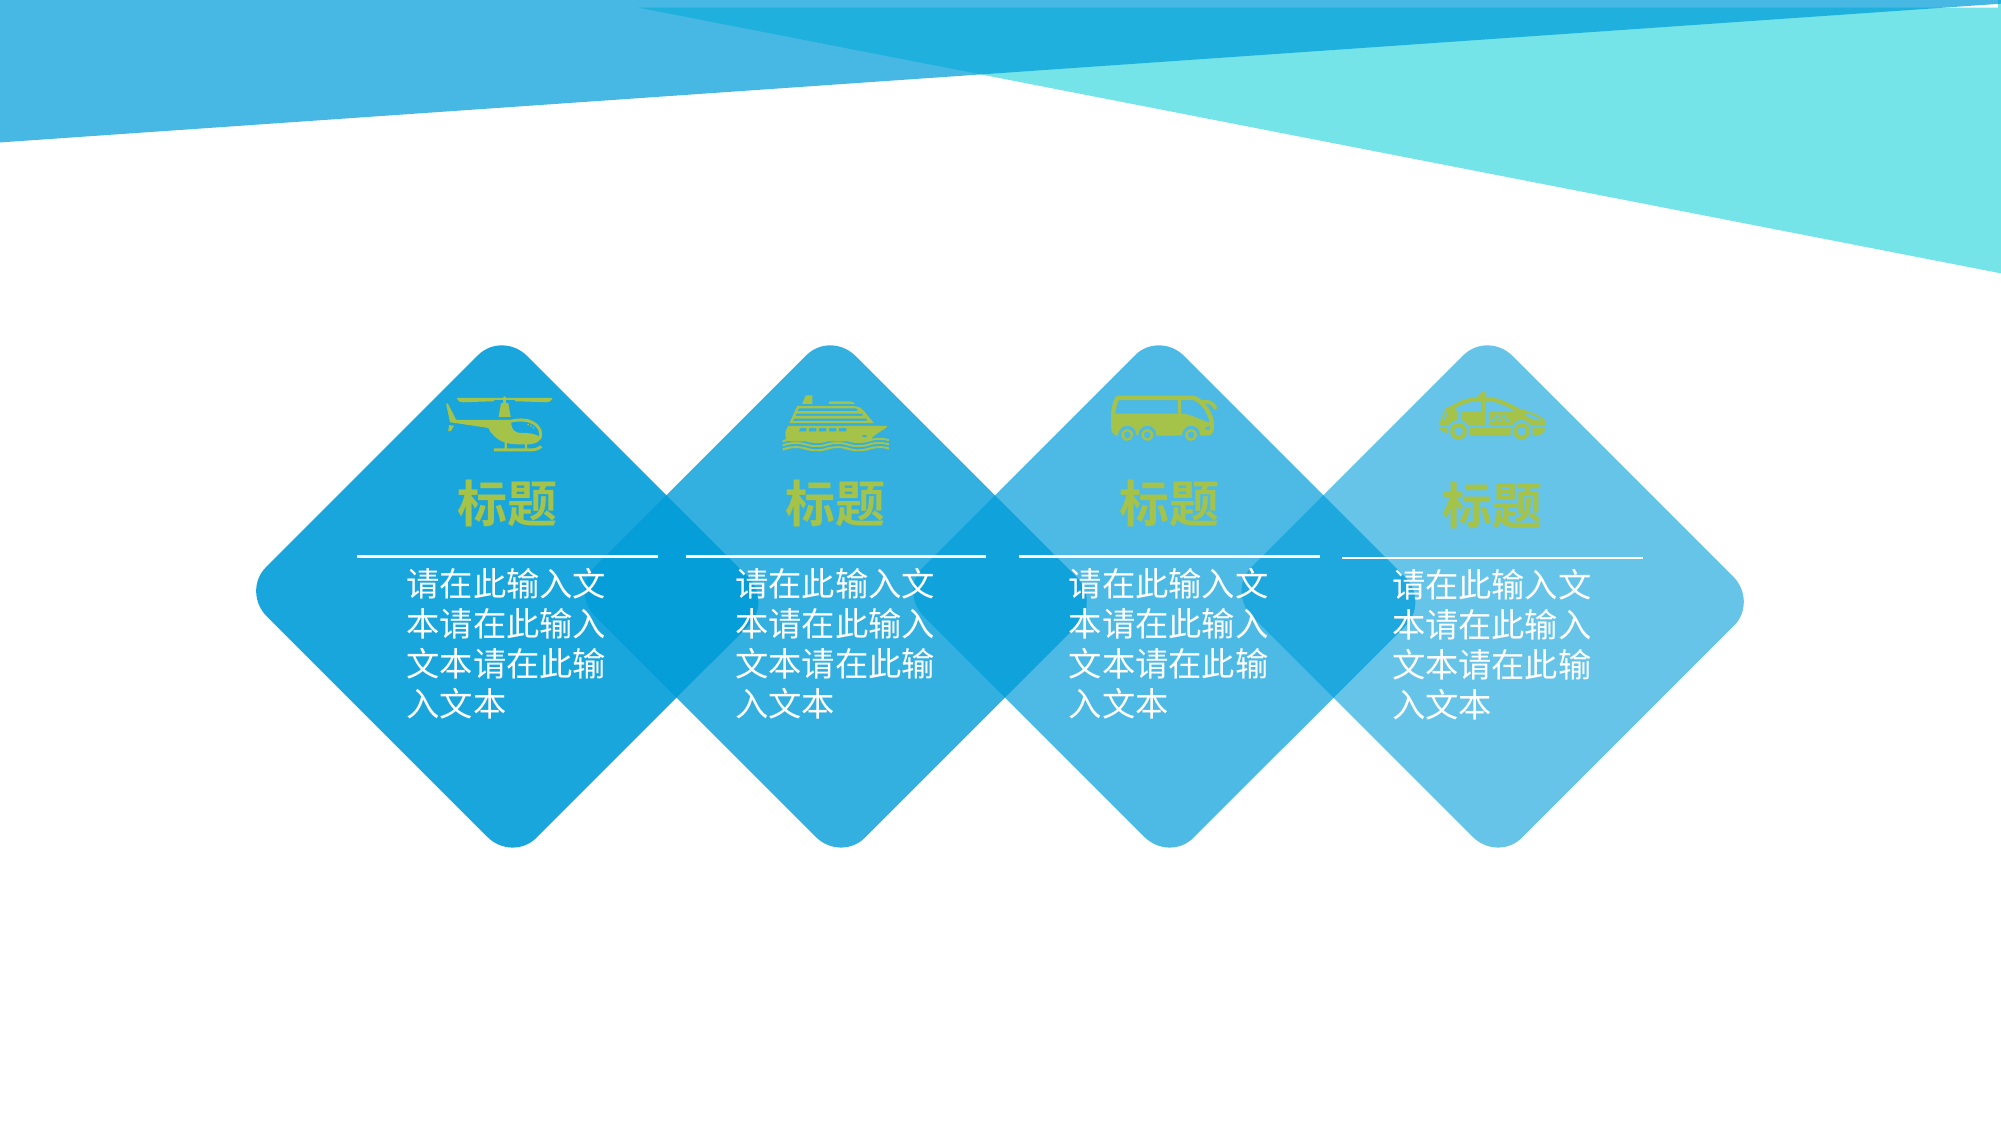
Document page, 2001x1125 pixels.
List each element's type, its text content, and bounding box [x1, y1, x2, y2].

text_box 请在此输入文本请在此输入文本请在此输入文本 [1377, 559, 1609, 732]
text_box [802, 395, 813, 404]
text_box 标题 [1071, 465, 1268, 541]
text_box 标题 [737, 465, 935, 541]
text_box [1262, 344, 1745, 849]
text_box [789, 406, 875, 424]
text_box [933, 344, 1333, 849]
text_box 请在此输入文本请在此输入文本请在此输入文本 [720, 557, 952, 731]
text_box [255, 344, 676, 849]
text_box 标题 [408, 465, 606, 541]
text_box [444, 394, 554, 453]
text_box 请在此输入文本请在此输入文本请在此输入文本 [1054, 557, 1285, 731]
text_box [1121, 429, 1134, 441]
text_box [1141, 429, 1154, 441]
text_box [605, 344, 1005, 849]
text_box 请在此输入文本请在此输入文本请在此输入文本 [391, 557, 623, 731]
text_box [782, 425, 889, 452]
text_box [1185, 429, 1197, 441]
text_box [1439, 391, 1546, 440]
text_box 标题 [1394, 467, 1592, 543]
text_box [1111, 395, 1218, 436]
